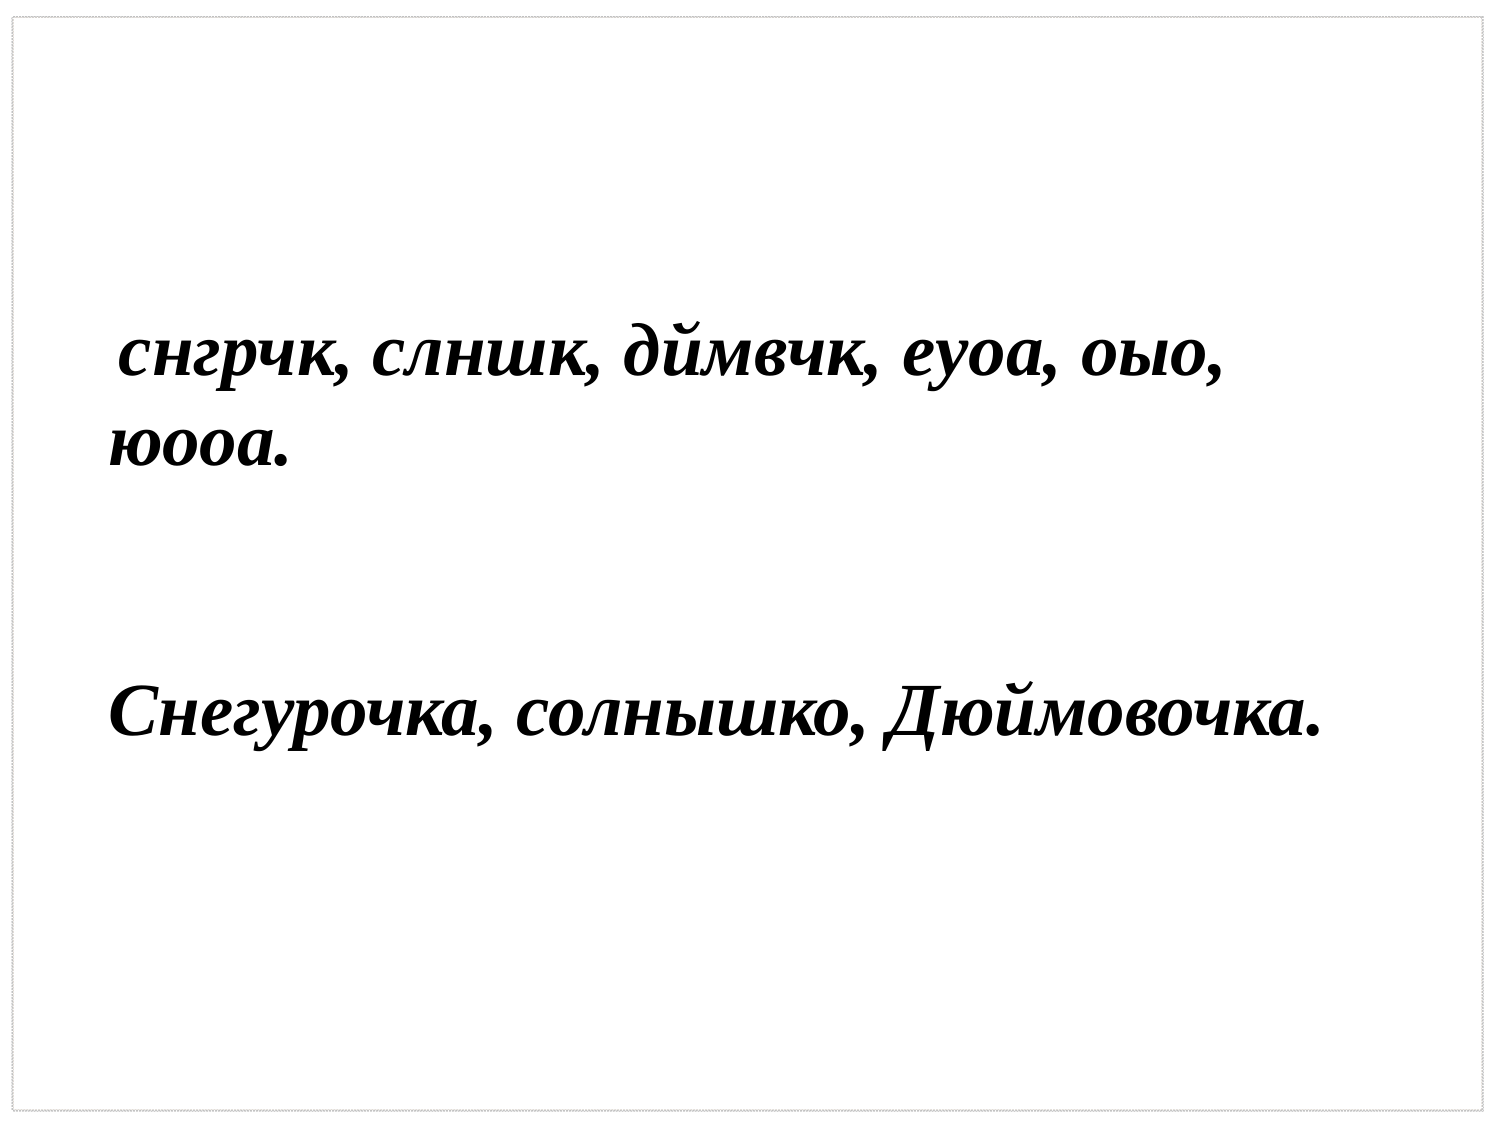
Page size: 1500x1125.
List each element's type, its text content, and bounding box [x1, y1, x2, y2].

text_box снгрчк, слншк, дймвчк, еуоа, оыо, юооа. Снегурочка, солнышко, Дюймовочка. [93, 292, 1430, 758]
